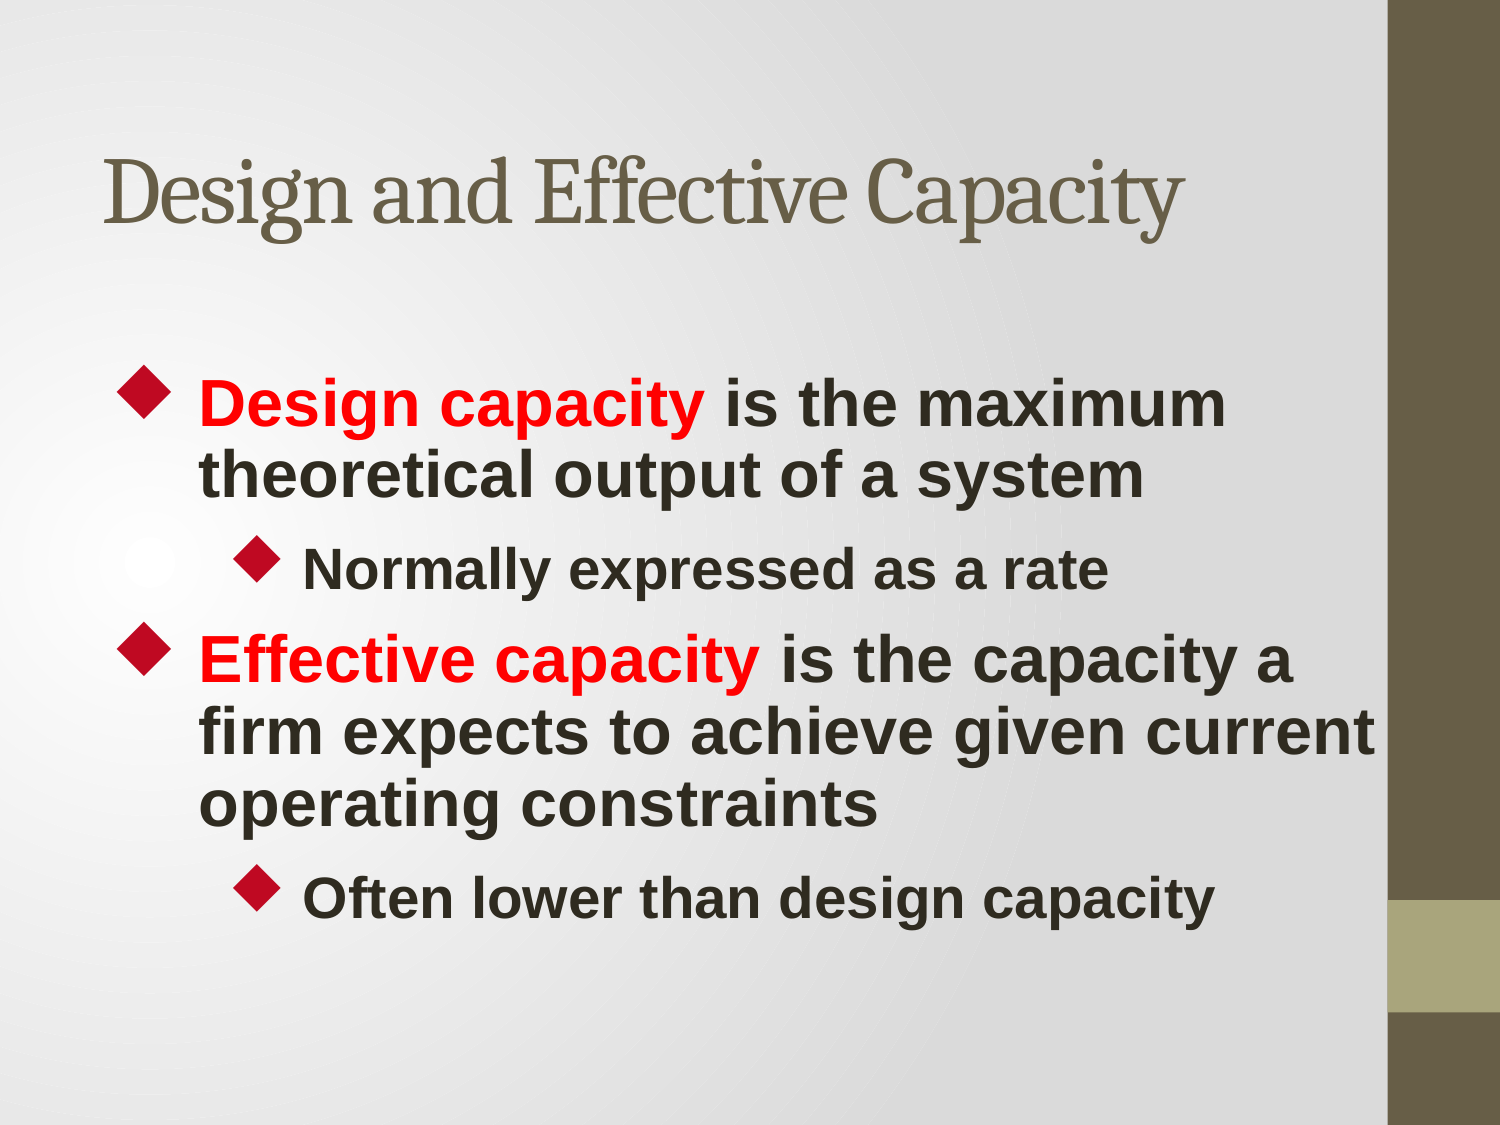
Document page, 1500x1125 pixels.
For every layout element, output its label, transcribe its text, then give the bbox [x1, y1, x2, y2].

text_box Design capacity is the maximum theoretical output of a system Normally expressed as a rate Effective capacity is the capacity a firm expects to achieve given current operating constraints Often lower than design capacity [96, 361, 1404, 939]
title Design and Effective Capacity [86, 73, 1414, 297]
